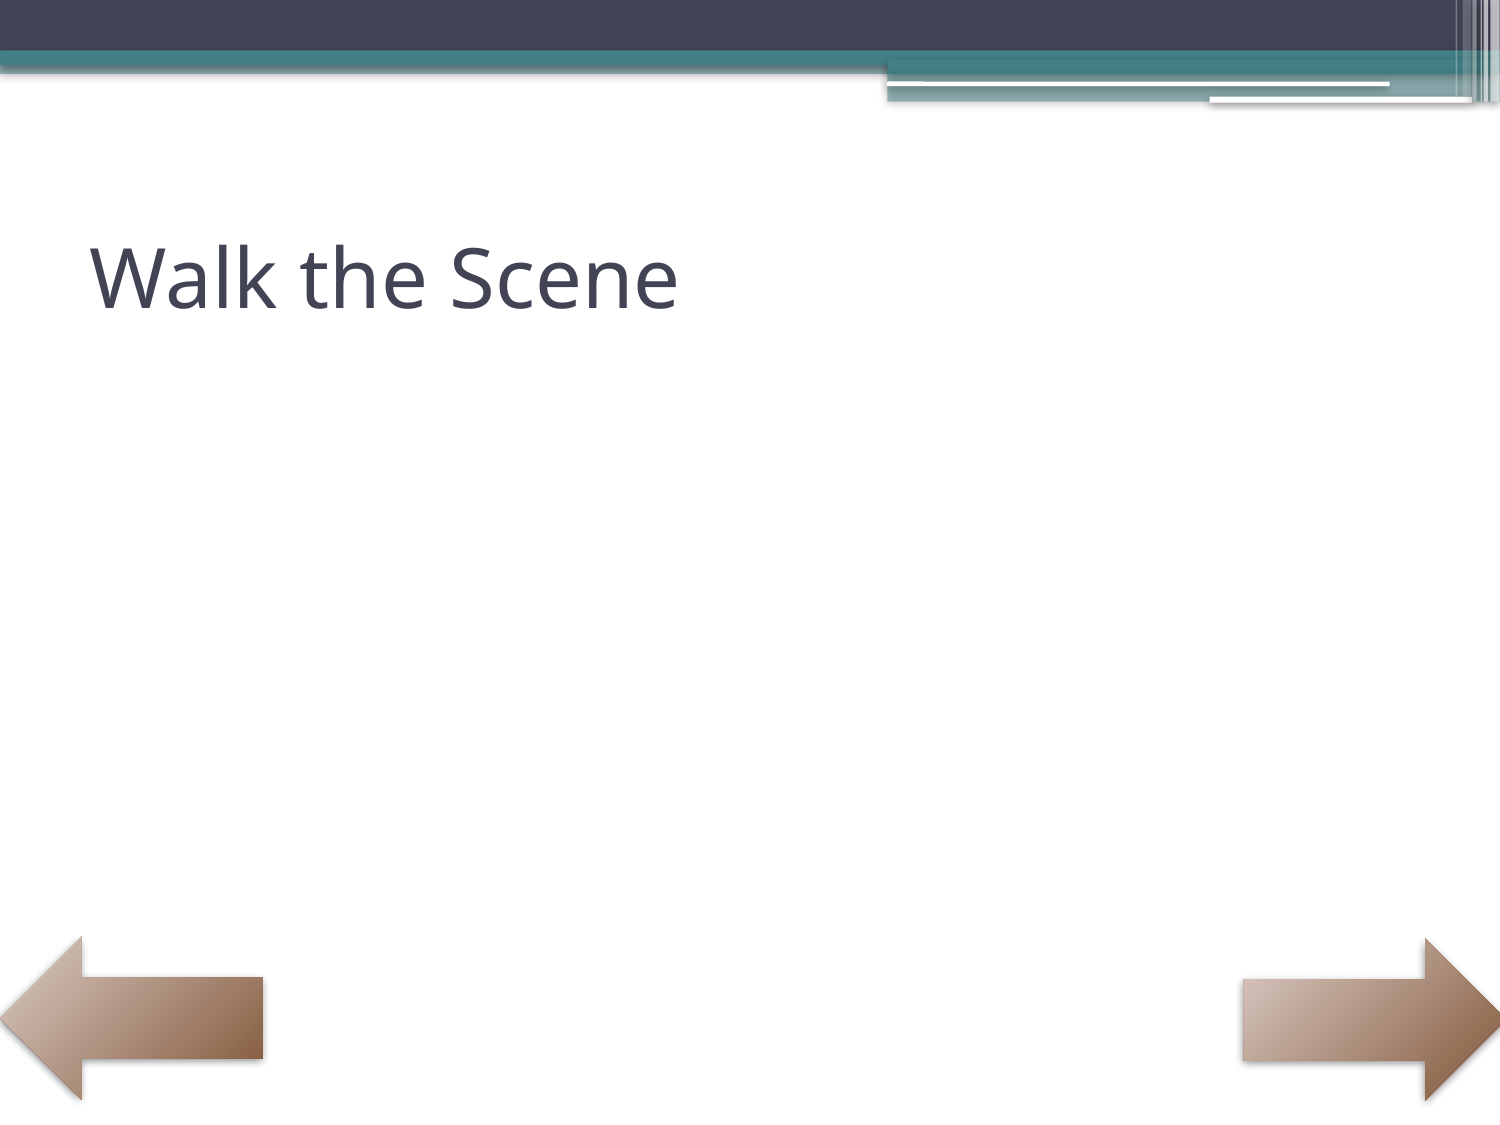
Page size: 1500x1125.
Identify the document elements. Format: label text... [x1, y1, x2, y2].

title Walk the Scene [75, 187, 1425, 363]
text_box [0, 936, 1500, 1102]
